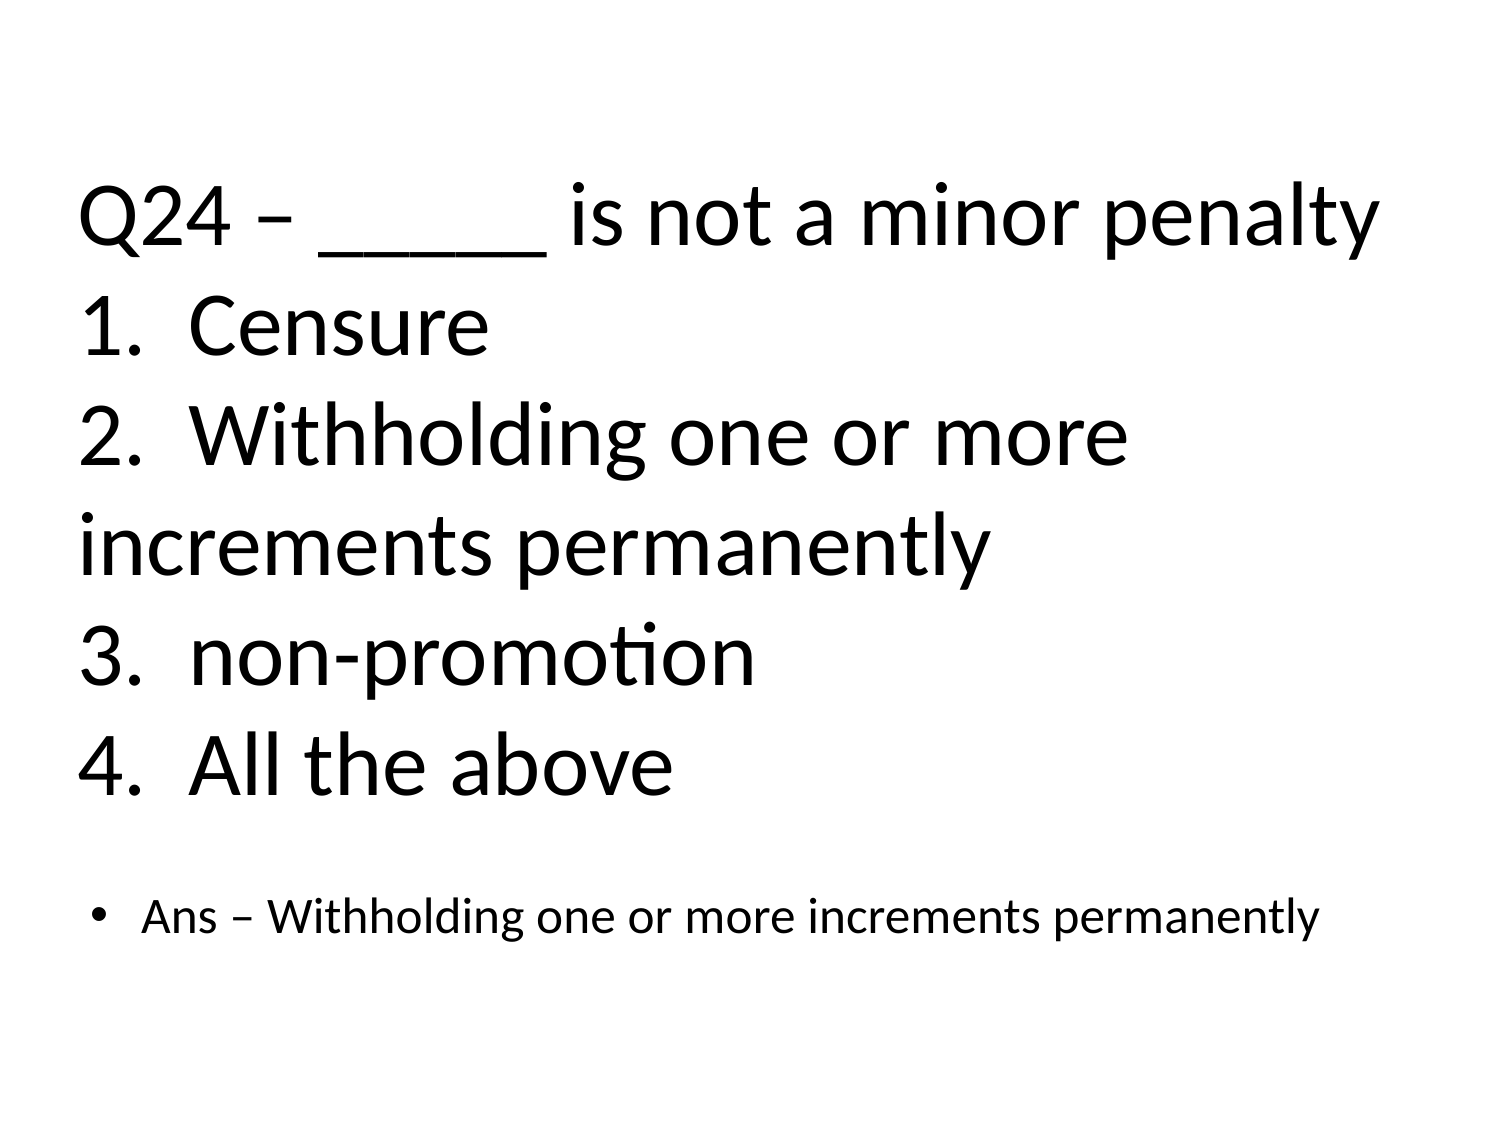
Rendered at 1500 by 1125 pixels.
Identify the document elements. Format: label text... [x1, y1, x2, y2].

list Ans – Withholding one or more increments permanently [75, 875, 1425, 1005]
title Q24 – _____ is not a minor penalty 1. Censure 2. Withholding one or more increments permanently 3. non-promotion 4. All the above [62, 87, 1413, 880]
